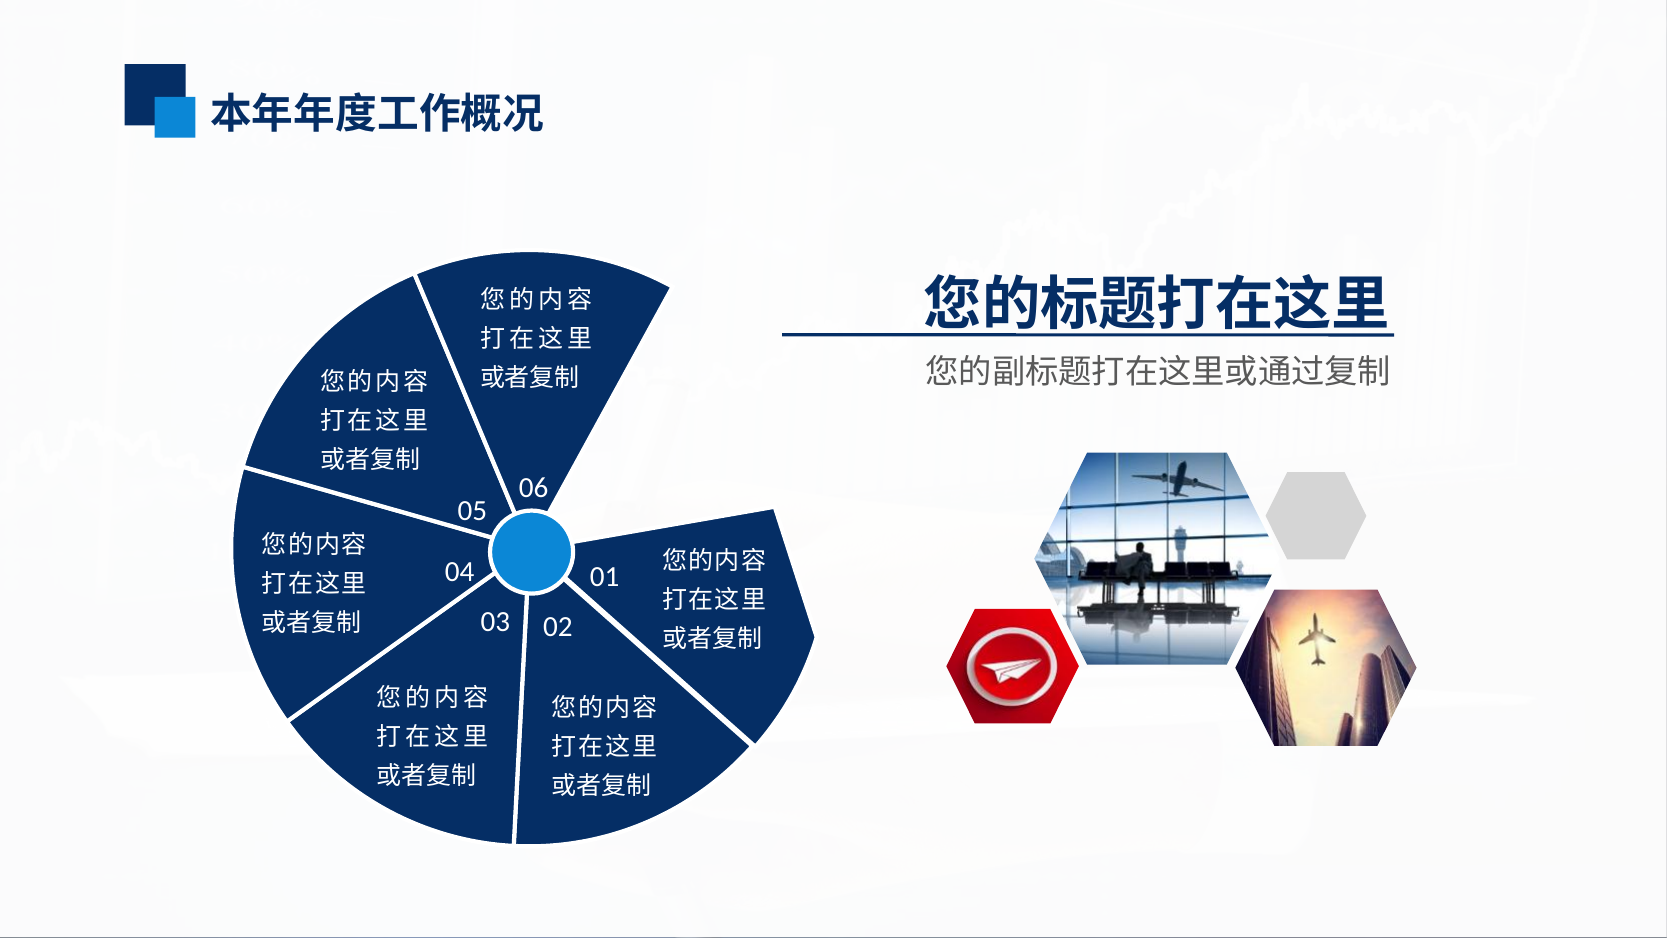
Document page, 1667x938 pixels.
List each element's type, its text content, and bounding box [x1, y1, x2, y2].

text_box 02 [524, 589, 591, 650]
text_box [1265, 472, 1367, 560]
text_box 您的副标题打在这里或通过复制 [911, 331, 1448, 398]
text_box [242, 351, 439, 523]
text_box 您的内容打在这里或者复制 [537, 675, 673, 807]
text_box [123, 62, 188, 127]
text_box [565, 568, 571, 584]
text_box 03 [462, 583, 529, 645]
text_box [493, 574, 502, 583]
text_box [365, 598, 525, 846]
text_box 您的内容打在这里或者复制 [465, 267, 608, 399]
text_box 您的内容打在这里或者复制 [361, 665, 504, 797]
text_box [946, 608, 1079, 724]
text_box 01 [571, 539, 638, 600]
text_box 04 [426, 533, 493, 595]
text_box 您的内容打在这里或者复制 [647, 528, 781, 660]
text_box [1235, 589, 1417, 746]
text_box [493, 511, 571, 589]
text_box [506, 511, 514, 518]
text_box [414, 250, 673, 480]
text_box 05 [439, 473, 506, 534]
text_box [153, 95, 197, 140]
text_box [307, 273, 497, 473]
text_box 本年年度工作概况 [195, 78, 574, 144]
text_box 您的内容打在这里或者复制 [247, 511, 382, 644]
text_box [231, 467, 462, 722]
text_box 您的标题打在这里 [832, 238, 1405, 334]
text_box [652, 506, 817, 747]
text_box 您的内容打在这里或者复制 [305, 349, 444, 482]
text_box [1034, 452, 1280, 665]
text_box [287, 670, 361, 795]
text_box 您的标题打在这里 [832, 335, 911, 344]
text_box 06 [500, 450, 567, 511]
text_box [514, 602, 753, 847]
text_box [589, 528, 647, 651]
text_box [553, 578, 571, 589]
